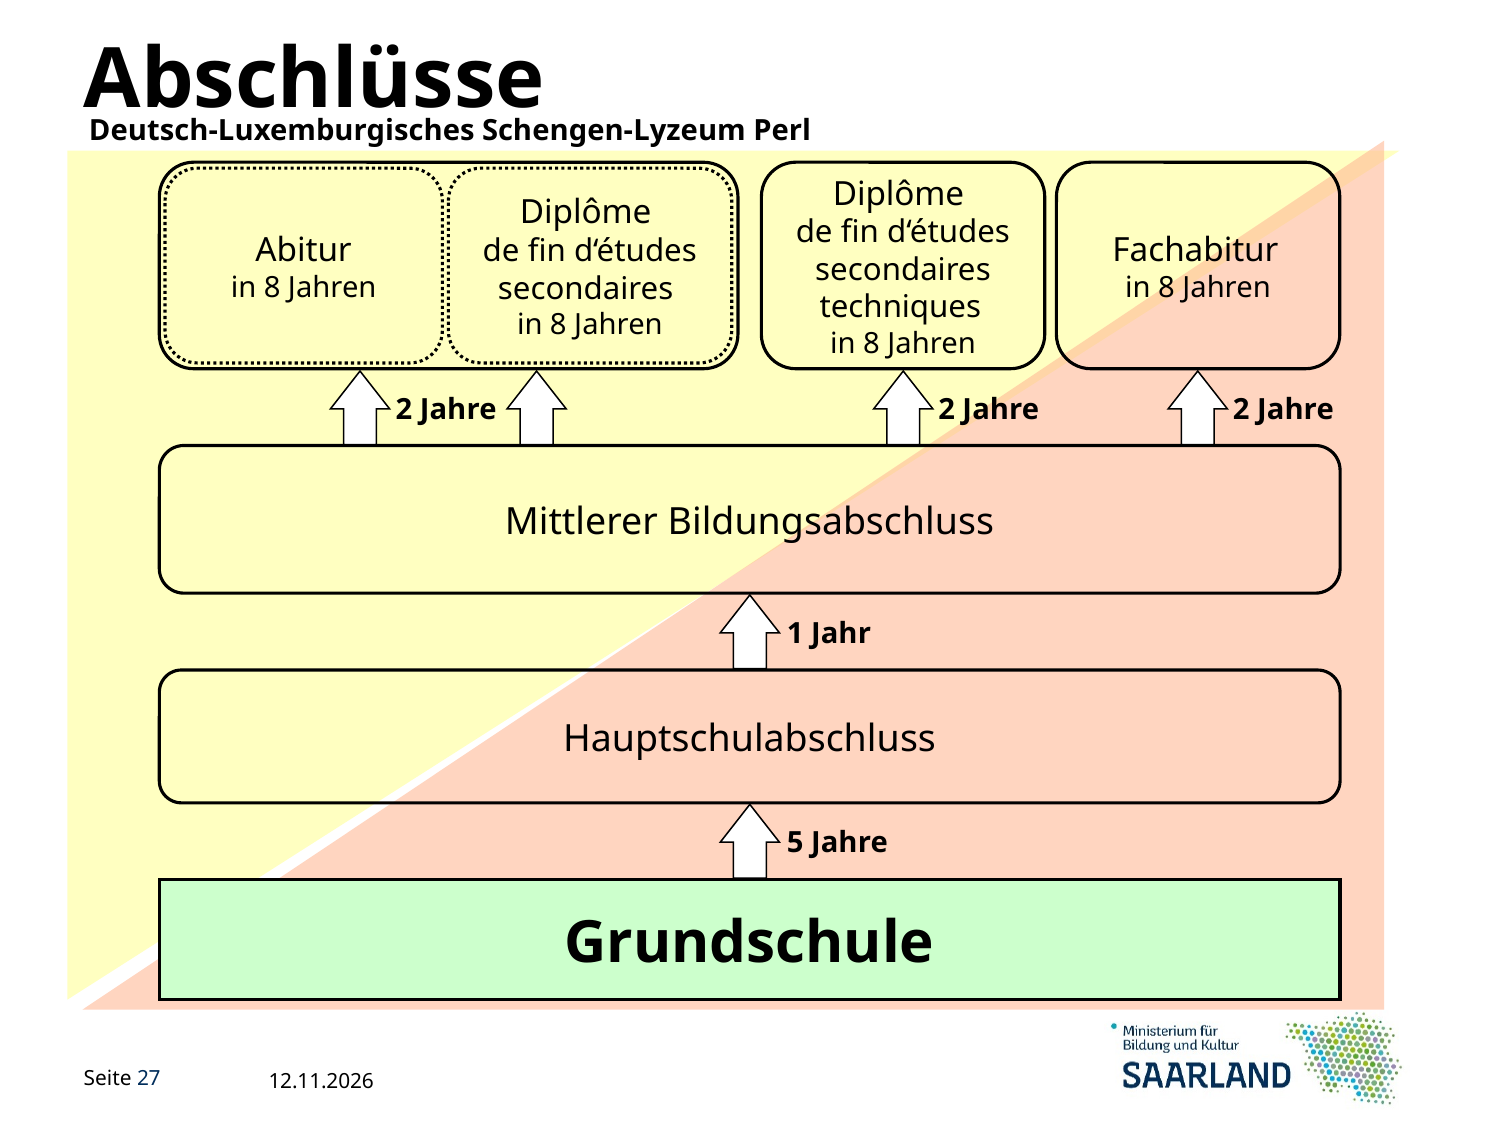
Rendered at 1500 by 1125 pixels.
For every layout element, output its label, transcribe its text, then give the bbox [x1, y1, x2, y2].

text_box Abschlüsse [68, 16, 590, 133]
text_box [253, 1060, 443, 1096]
text_box Deutsch-Luxemburgisches Schengen-Lyzeum Perl [74, 103, 902, 148]
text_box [66, 150, 1400, 1000]
picture [1104, 999, 1414, 1125]
